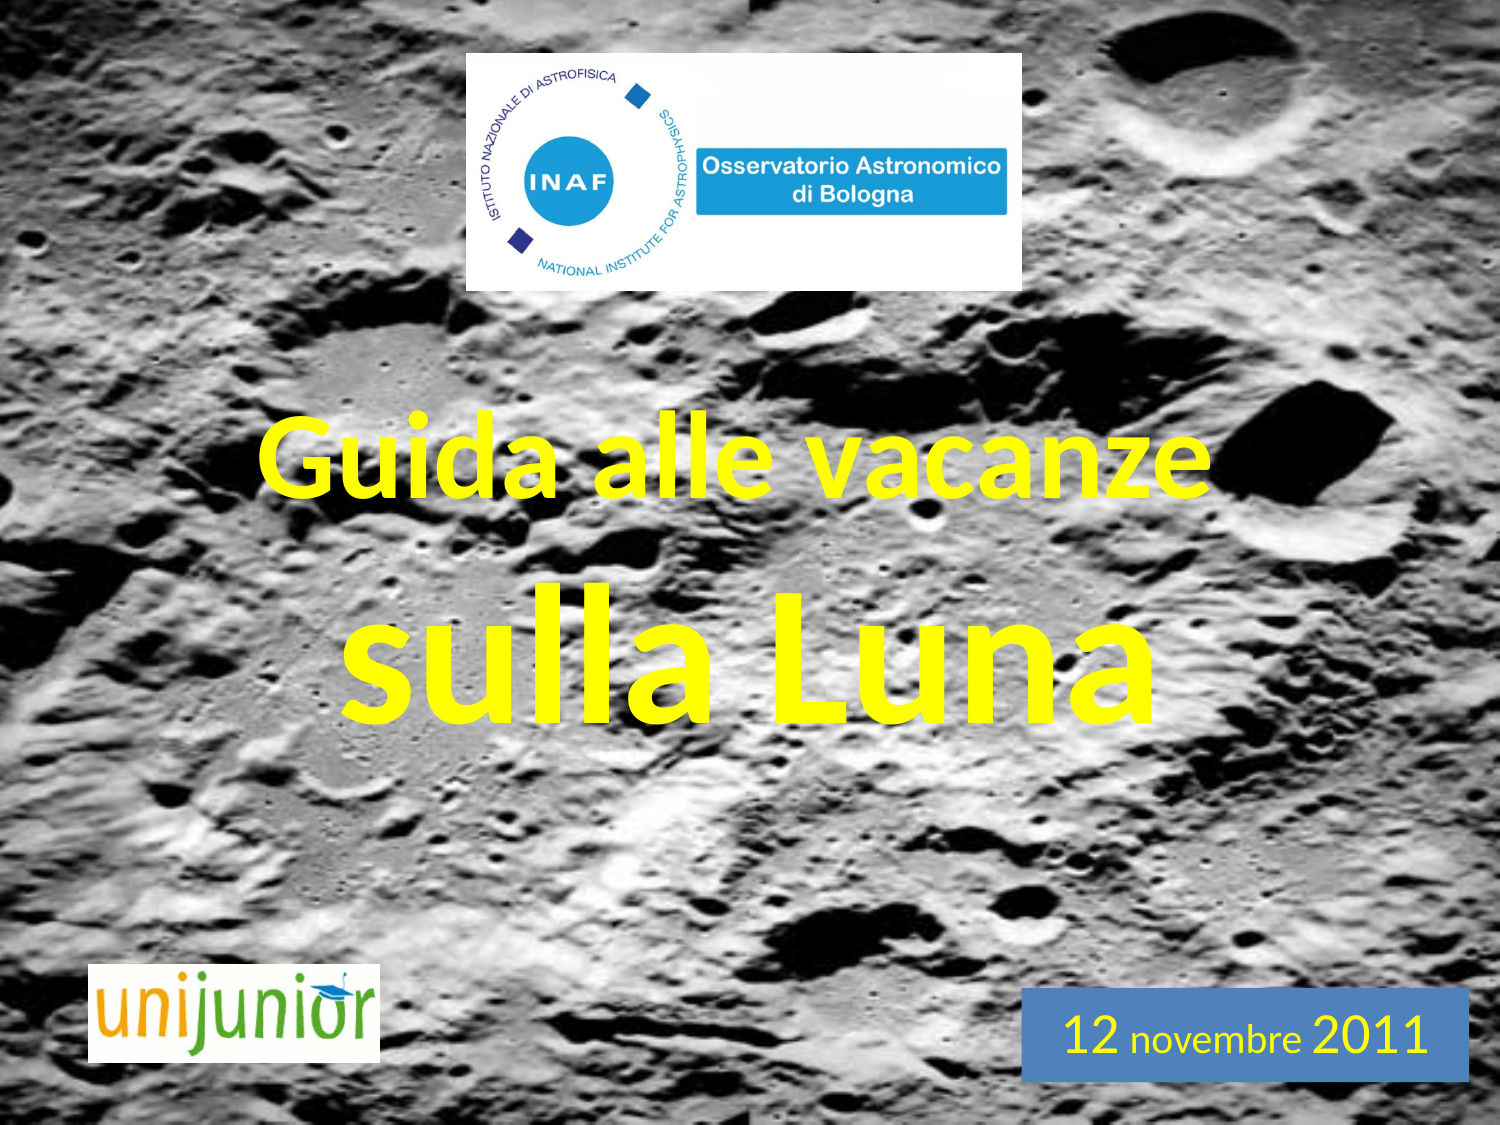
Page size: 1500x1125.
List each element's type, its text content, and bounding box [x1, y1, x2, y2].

subtitle 12 novembre 2011 [1021, 987, 1470, 1083]
picture [0, 0, 1500, 1125]
title Guida alle vacanze sulla Luna [111, 314, 1388, 823]
